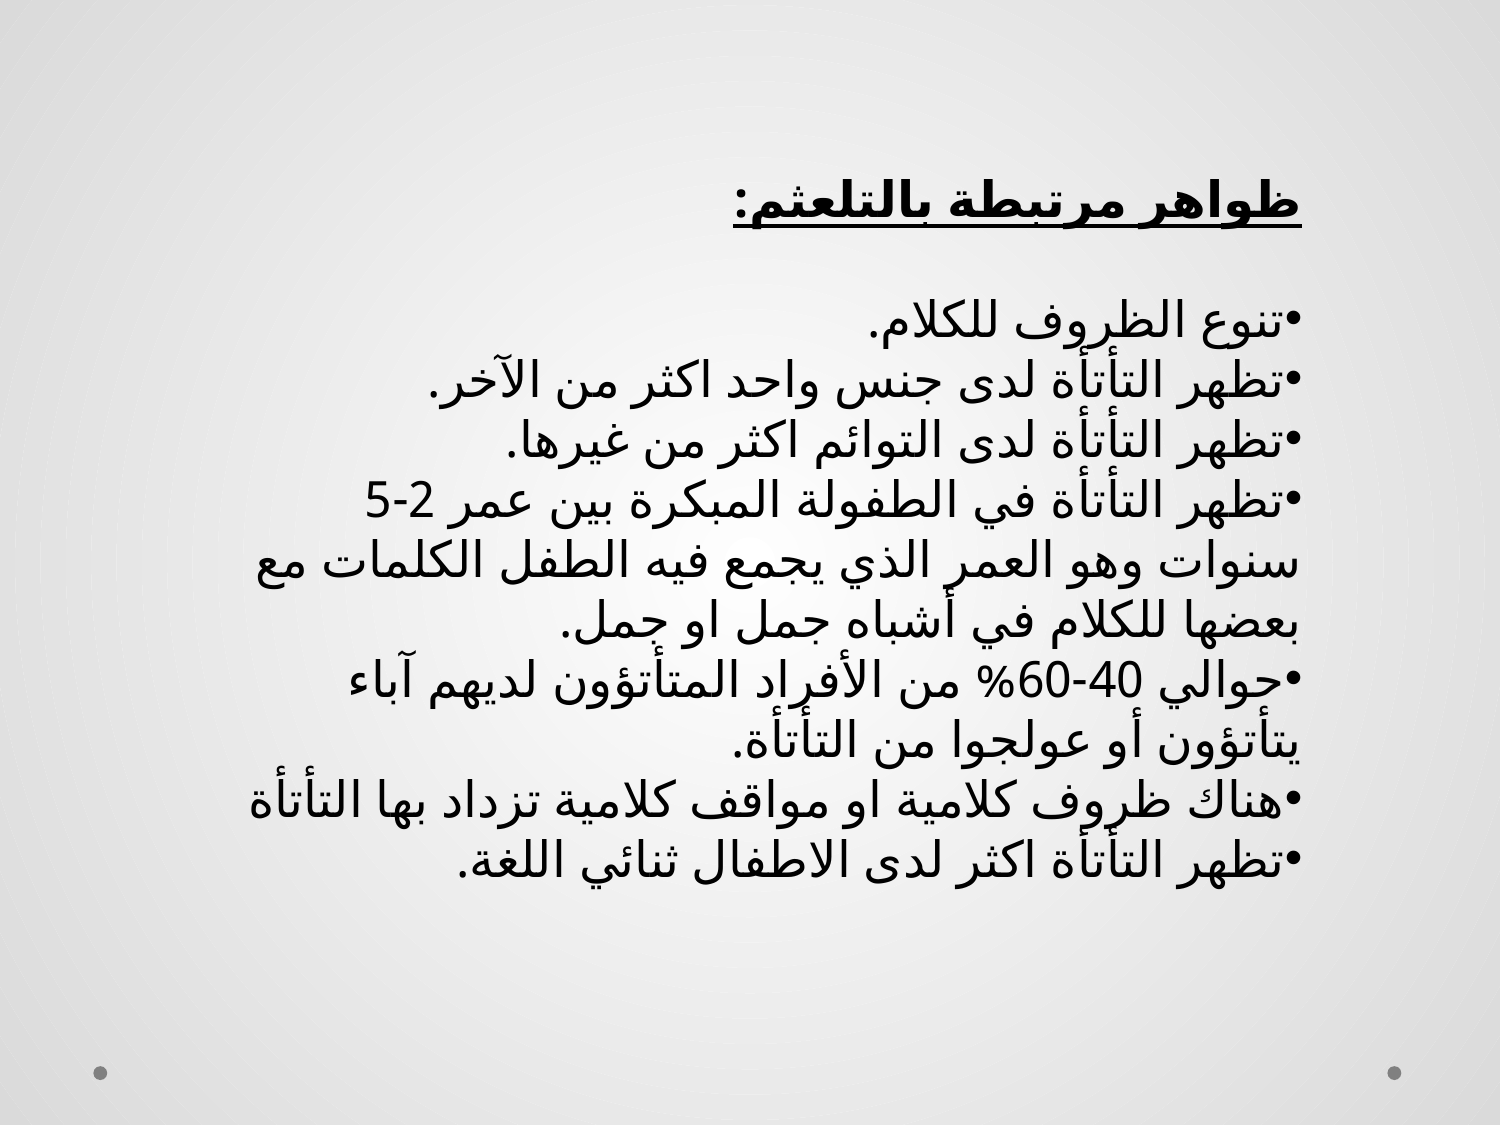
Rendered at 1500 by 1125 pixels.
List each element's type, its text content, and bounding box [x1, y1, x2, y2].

text_box ظواهر مرتبطة بالتلعثم: تنوع الظروف للكلام. تظهر التأتأة لدى جنس واحد اكثر من الآخر. تظهر التأتأة لدى التوائم اكثر من غيرها. تظهر التأتأة في الطفولة المبكرة بين عمر 2-5 سنوات وهو العمر الذي يجمع فيه الطفل الكلمات مع بعضها للكلام في أشباه جمل او جمل. حوالي 40-60% من الأفراد المتأتؤون لديهم آباء يتأتؤون أو عولجوا من التأتأة. هناك ظروف كلامية او مواقف كلامية تزداد بها التأتأة تظهر التأتأة اكثر لدى الاطفال ثنائي اللغة. [206, 159, 1317, 955]
